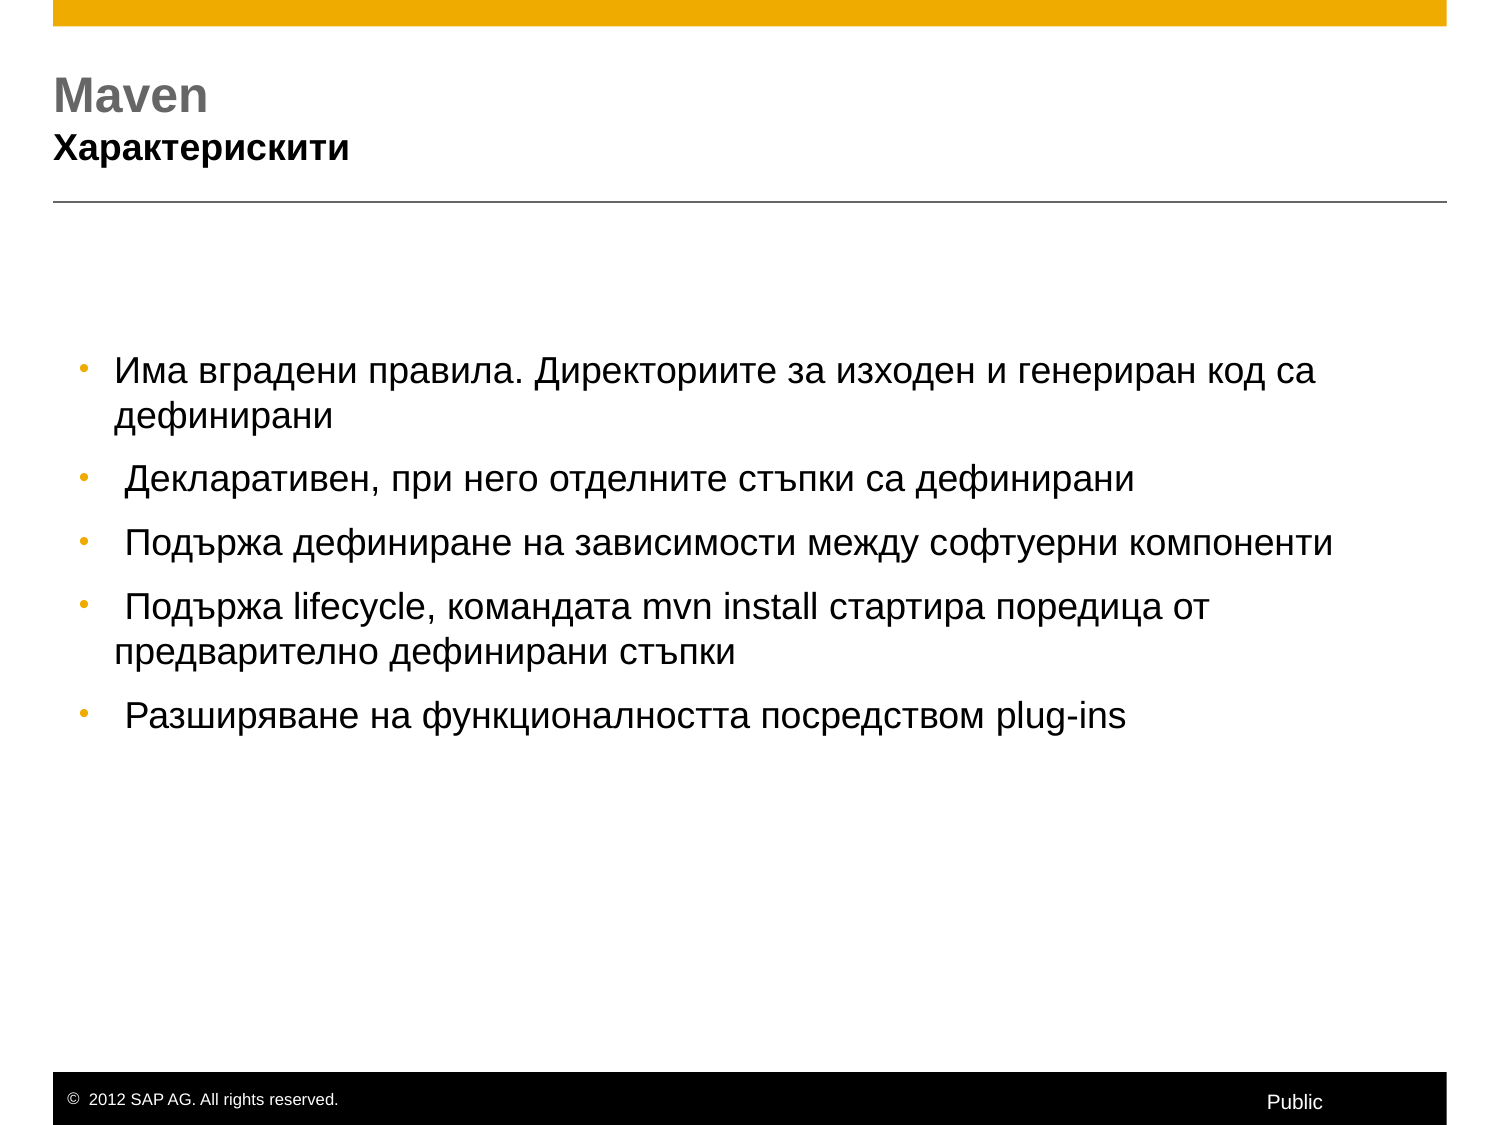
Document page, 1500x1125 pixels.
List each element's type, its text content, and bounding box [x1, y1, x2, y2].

title Maven Характерискити [53, 53, 1447, 178]
text_box Има вградени правила. Директориите за изходен и генериран код са дефинирани Декларативен, при него отделните стъпки са дефинирани Подържа дефиниране на зависимости между софтуерни компоненти Подържа lifecycle, командата mvn install стартира поредица от предварително дефинирани стъпки Разширяване на функционалността посредством plug-ins [39, 345, 1455, 736]
